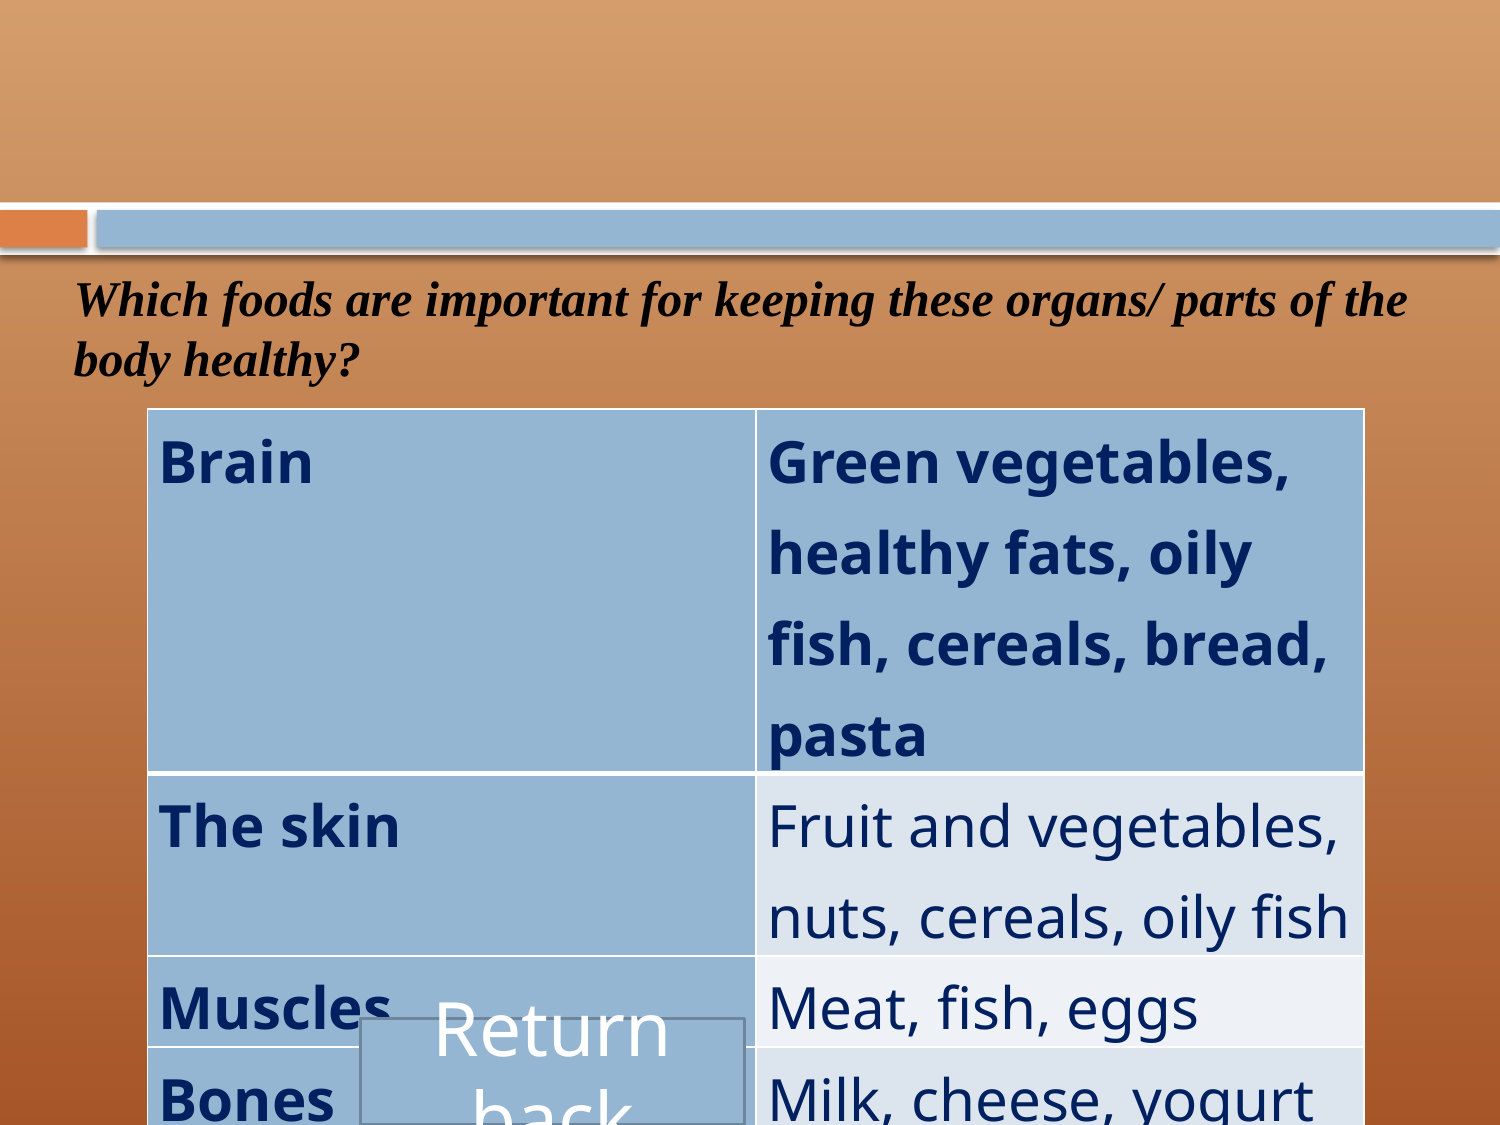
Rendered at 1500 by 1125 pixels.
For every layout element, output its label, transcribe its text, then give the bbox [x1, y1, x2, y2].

text_box Return back [359, 1017, 746, 1125]
table_cell The skin [148, 776, 755, 955]
table_cell Bones [148, 1048, 359, 1125]
table_cell Fruit and vegetables, nuts, cereals, oily fish [757, 776, 1363, 955]
table_header Green vegetables, healthy fats, oily fish, cereals, bread, pasta [757, 410, 1363, 771]
table_cell Milk, cheese, yogurt [757, 1048, 1363, 1125]
table_header Brain [148, 410, 755, 771]
table_cell Muscles [148, 957, 755, 1046]
table_cell Meat, fish, eggs [757, 957, 1363, 1046]
table_cell Bones [746, 1048, 755, 1125]
text_box Which foods are important for keeping these organs/ parts of the body healthy? [58, 258, 1500, 394]
